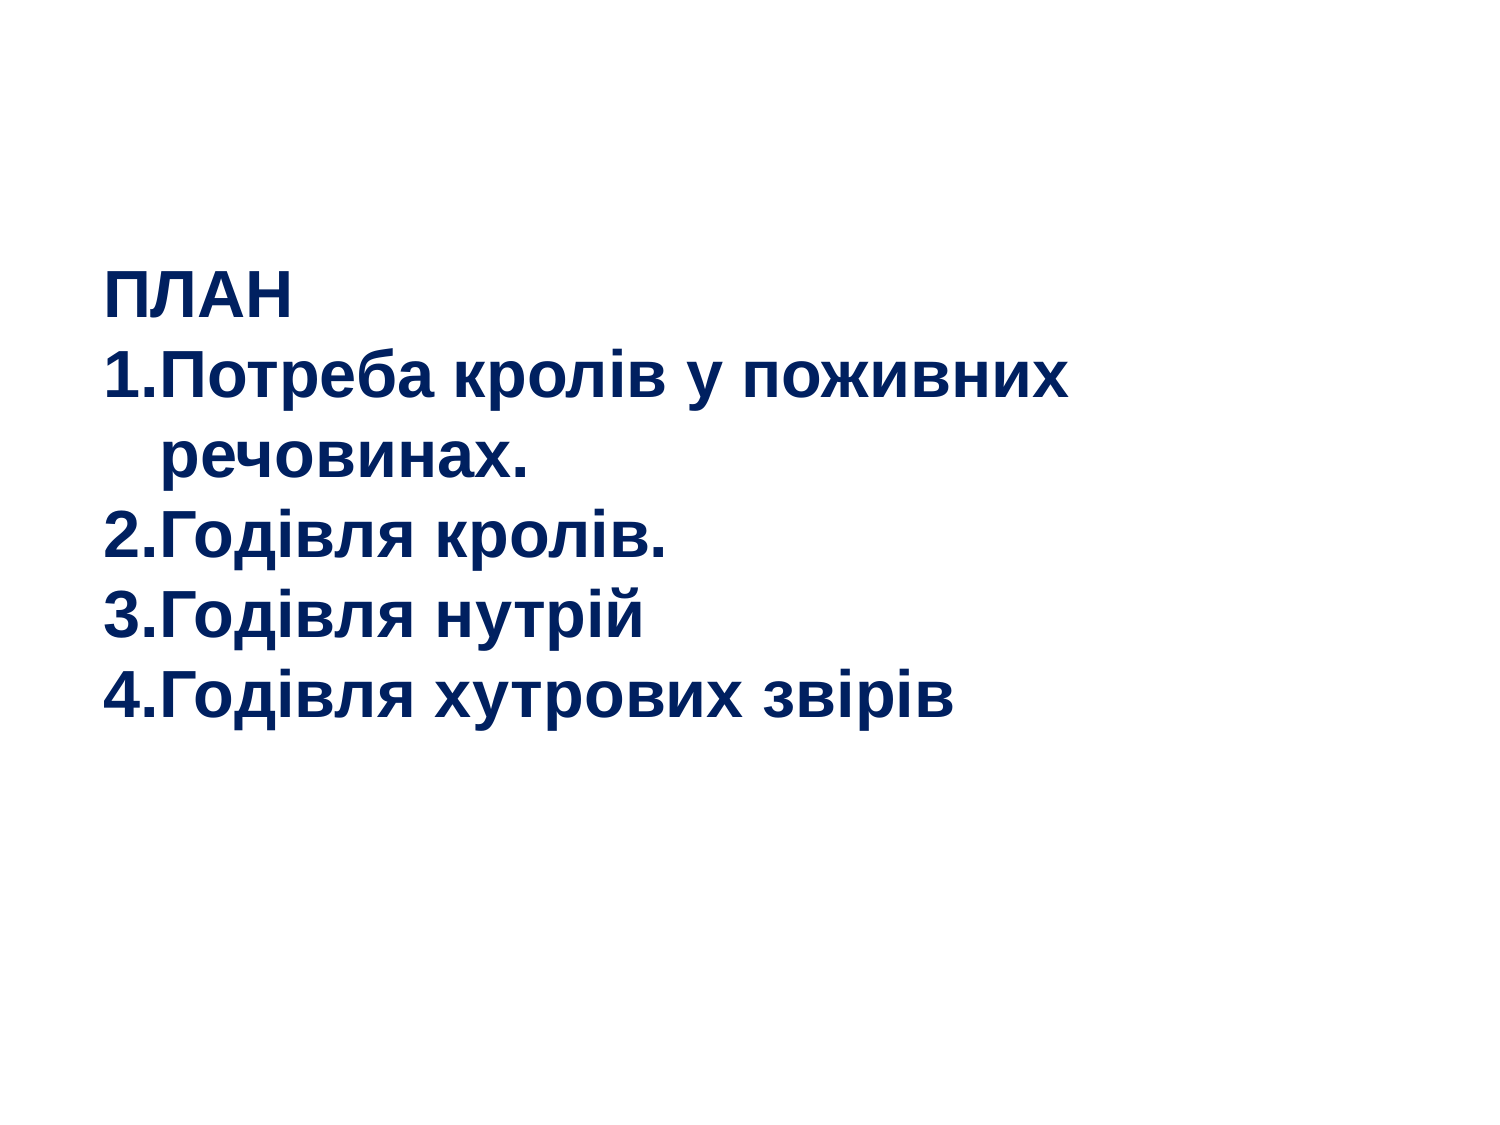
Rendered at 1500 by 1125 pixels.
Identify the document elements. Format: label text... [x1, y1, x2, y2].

text_box ПЛАН Потреба кролів у поживних речовинах. Годівля кролів. Годівля нутрій Годівля хутрових звірів [88, 243, 1317, 738]
